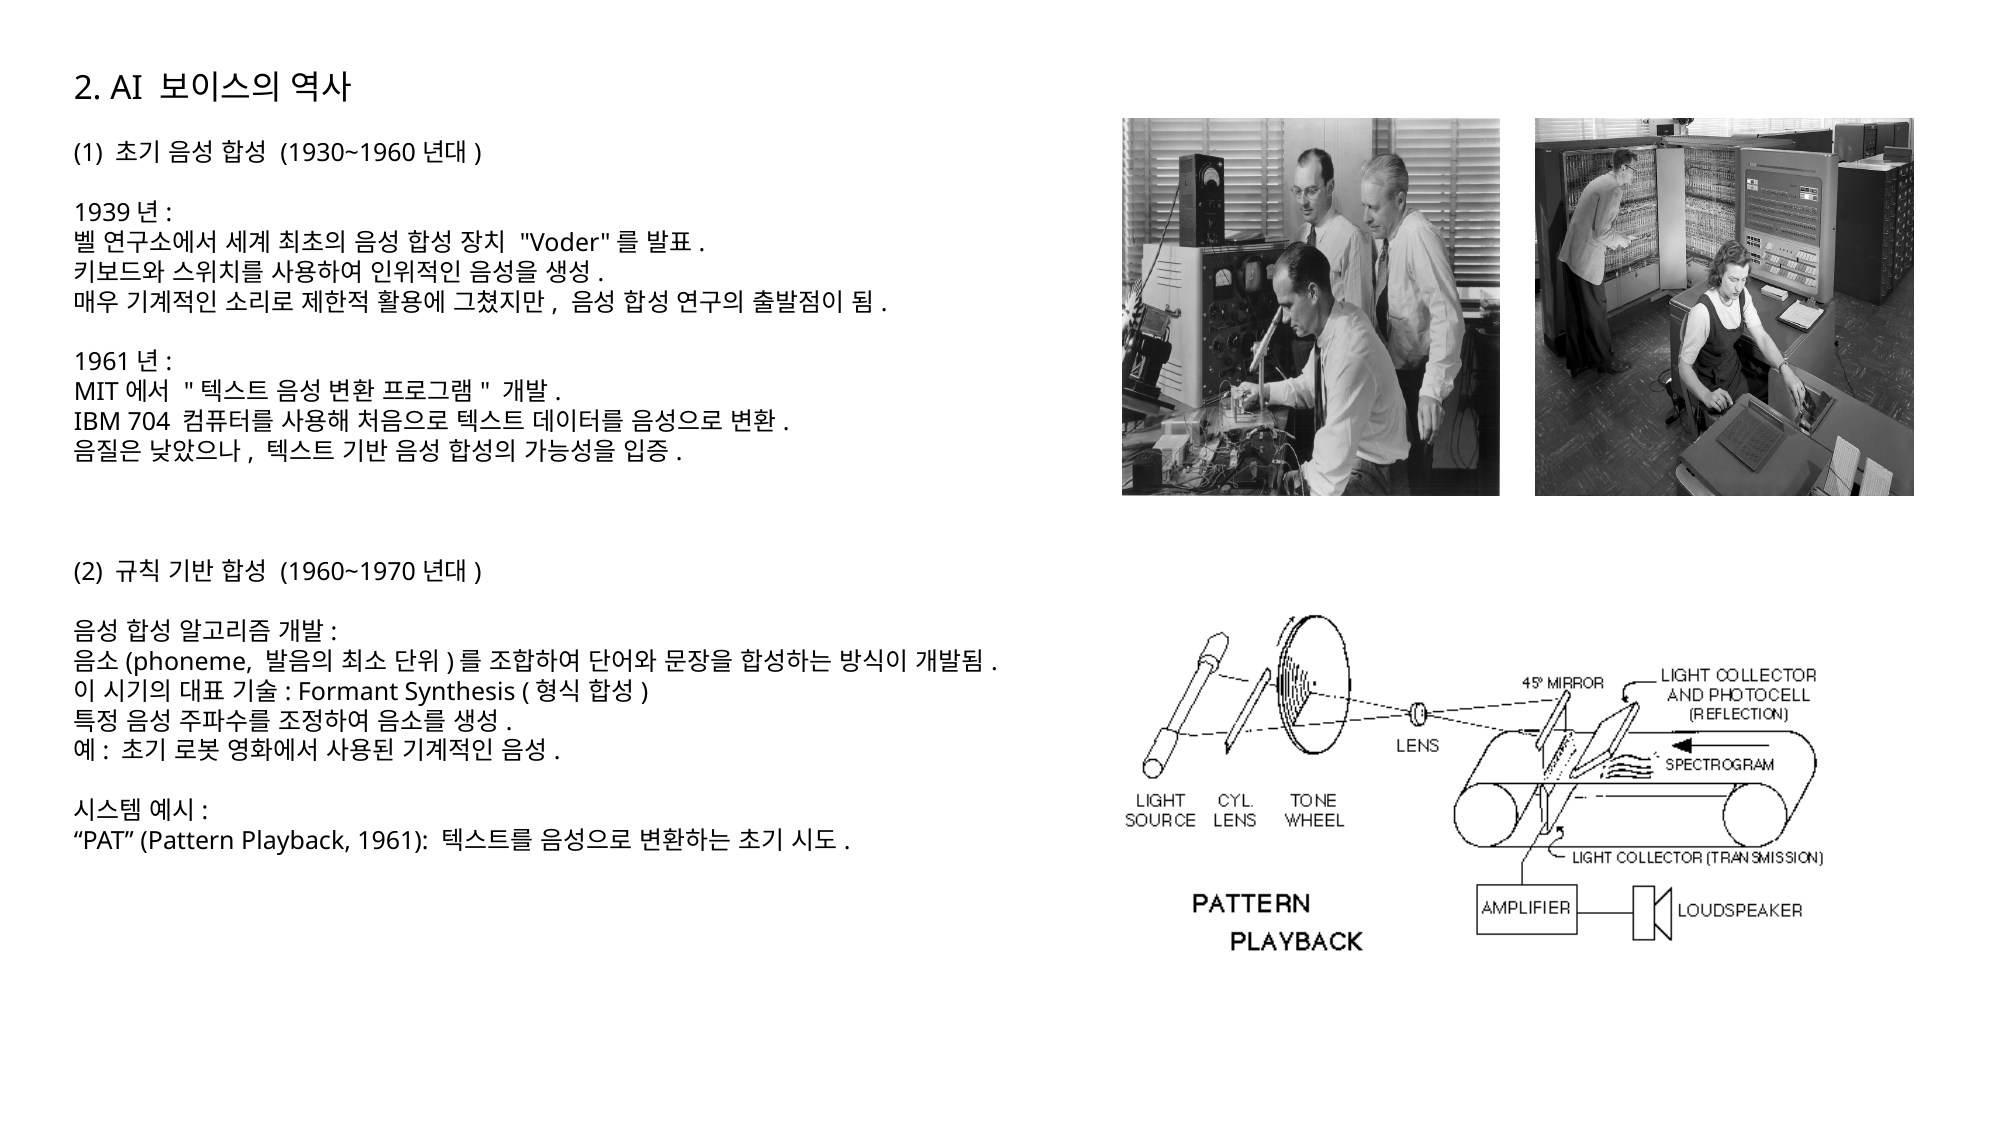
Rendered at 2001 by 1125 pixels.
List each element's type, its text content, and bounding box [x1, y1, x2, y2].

picture [1121, 117, 1501, 497]
picture [1534, 117, 1914, 497]
picture [1121, 590, 1835, 991]
text_box 2. AI 보이스의 역사 (1) 초기 음성 합성 (1930~1960년대) 1939년: 벨 연구소에서 세계 최초의 음성 합성 장치 "Voder"를 발표. 키보드와 스위치를 사용하여 인위적인 음성을 생성. 매우 기계적인 소리로 제한적 활용에 그쳤지만, 음성 합성 연구의 출발점이 됨. 1961년: MIT에서 "텍스트 음성 변환 프로그램" 개발. IBM 704 컴퓨터를 사용해 처음으로 텍스트 데이터를 음성으로 변환. 음질은 낮았으나, 텍스트 기반 음성 합성의 가능성을 입증. (2) 규칙 기반 합성 (1960~1970년대) 음성 합성 알고리즘 개발: 음소(phoneme, 발음의 최소 단위)를 조합하여 단어와 문장을 합성하는 방식이 개발됨. 이 시기의 대표 기술: Formant Synthesis (형식 합성) 특정 음성 주파수를 조정하여 음소를 생성. 예: 초기 로봇 영화에서 사용된 기계적인 음성. 시스템 예시: “PAT” (Pattern Playback, 1961): 텍스트를 음성으로 변환하는 초기 시도. [58, 59, 1920, 863]
